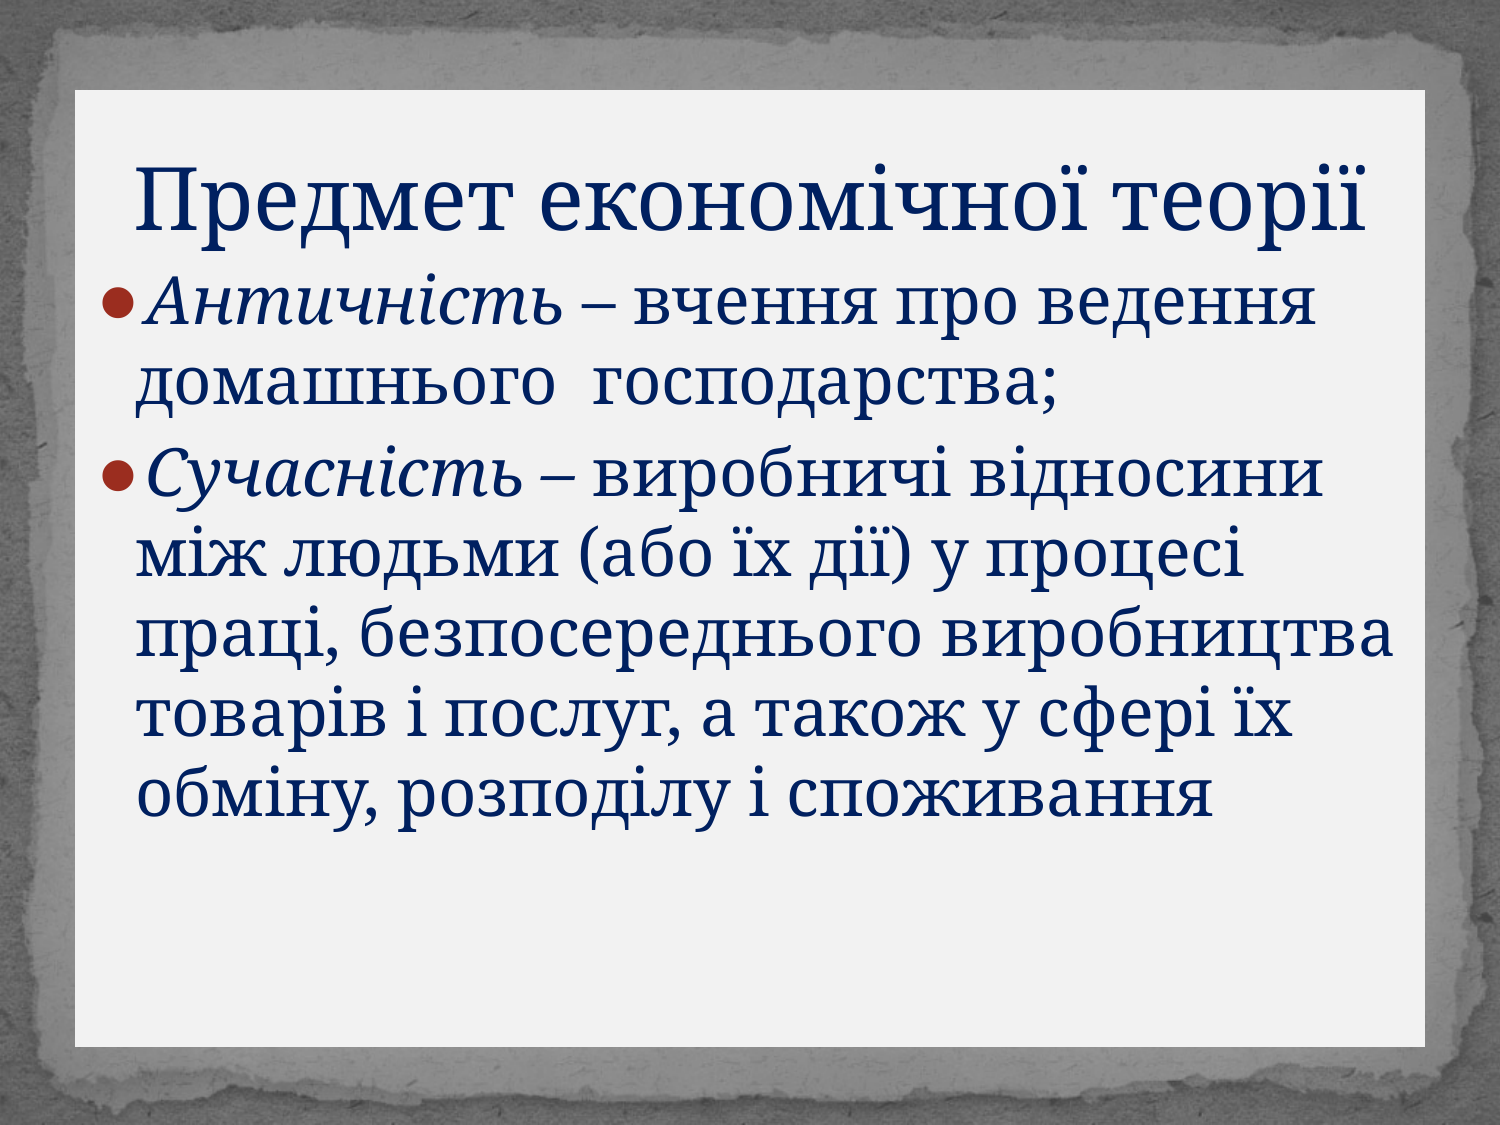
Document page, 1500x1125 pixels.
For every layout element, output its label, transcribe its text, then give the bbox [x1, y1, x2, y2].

title Предмет економічної теорії [75, 90, 1425, 256]
picture [0, 0, 1500, 1125]
list Античність – вчення про ведення домашнього господарства; Сучасність – виробничі відносини між людьми (або їх дії) у процесі праці, безпосереднього виробництва товарів і послуг, а також у сфері їх обміну, розподілу і споживання [75, 256, 1425, 1047]
